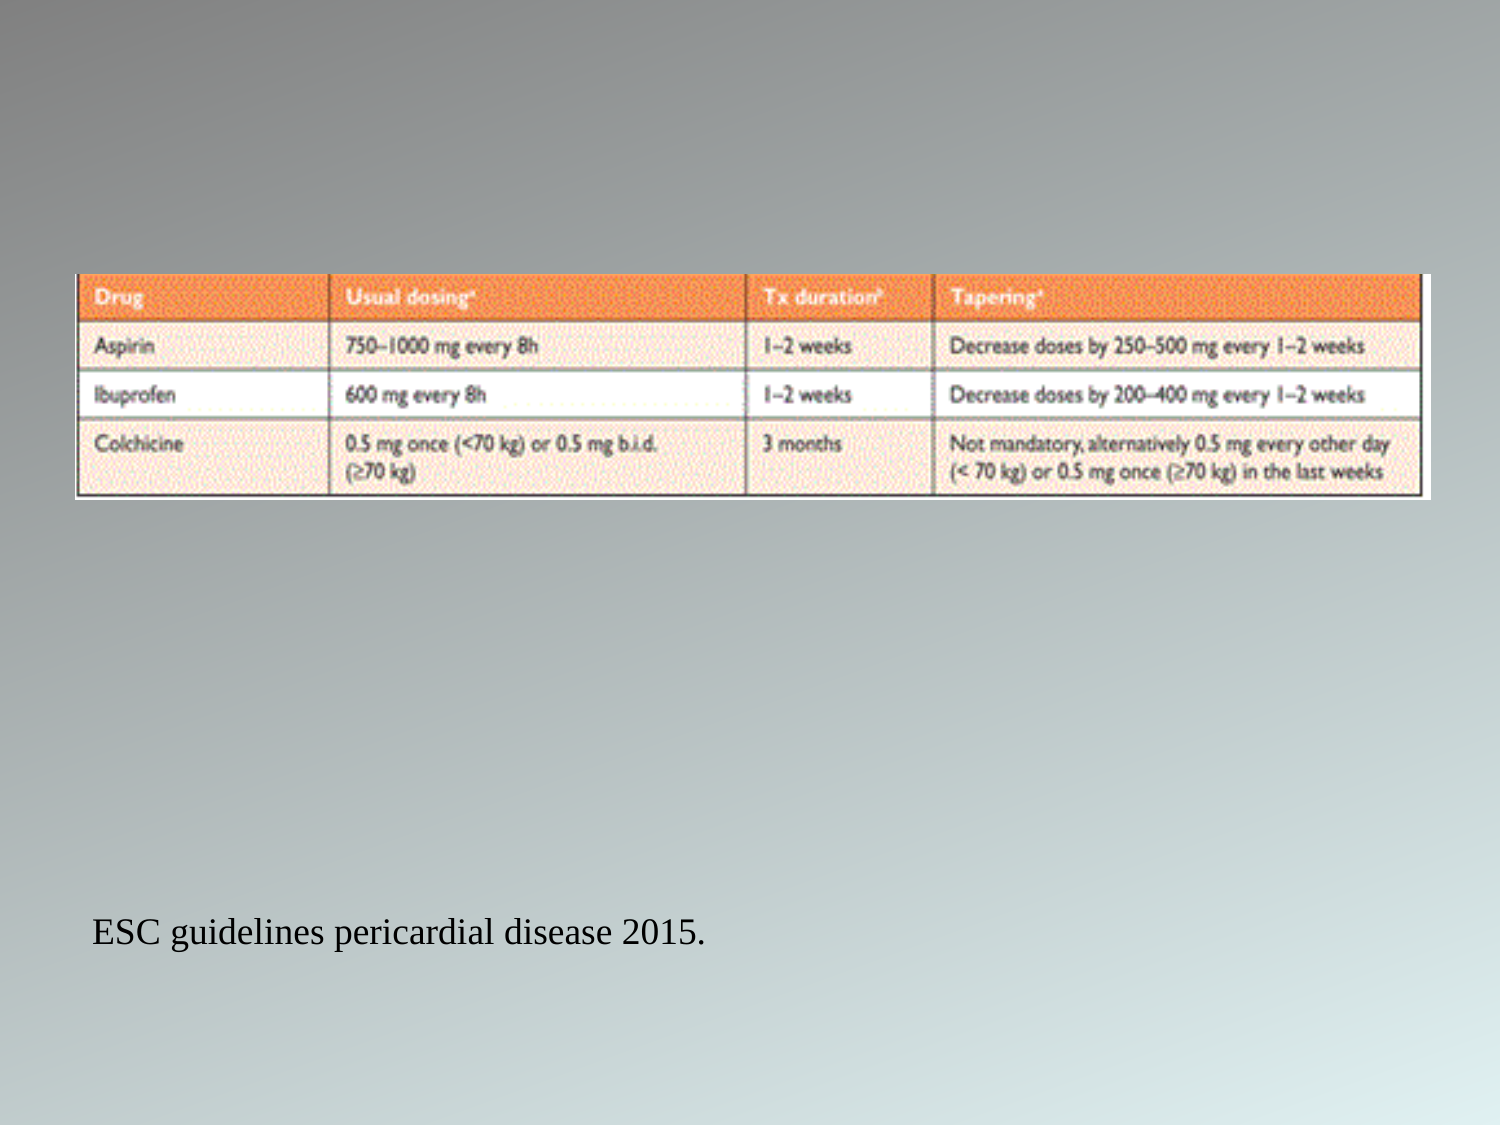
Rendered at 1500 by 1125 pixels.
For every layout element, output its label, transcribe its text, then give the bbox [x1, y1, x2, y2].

text_box ESC guidelines pericardial disease 2015. [77, 899, 723, 960]
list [74, 274, 1431, 501]
